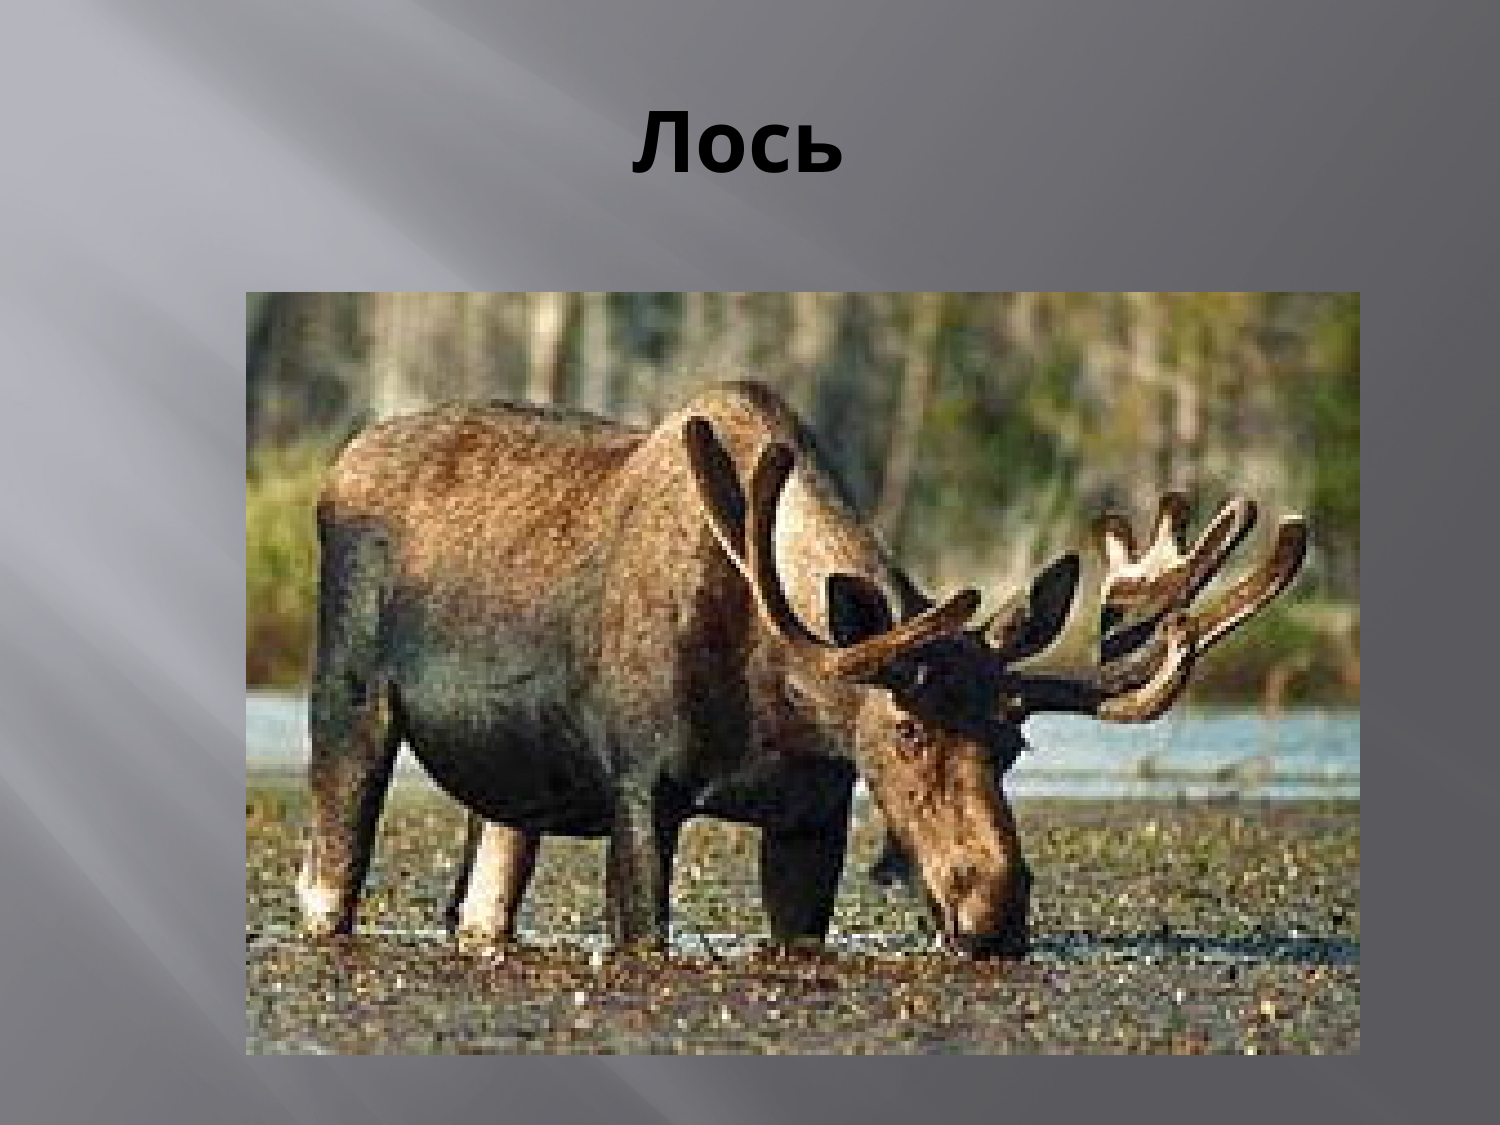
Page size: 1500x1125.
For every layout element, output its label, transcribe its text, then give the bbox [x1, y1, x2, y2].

picture [245, 292, 1360, 1055]
title Лось [75, 45, 1425, 233]
